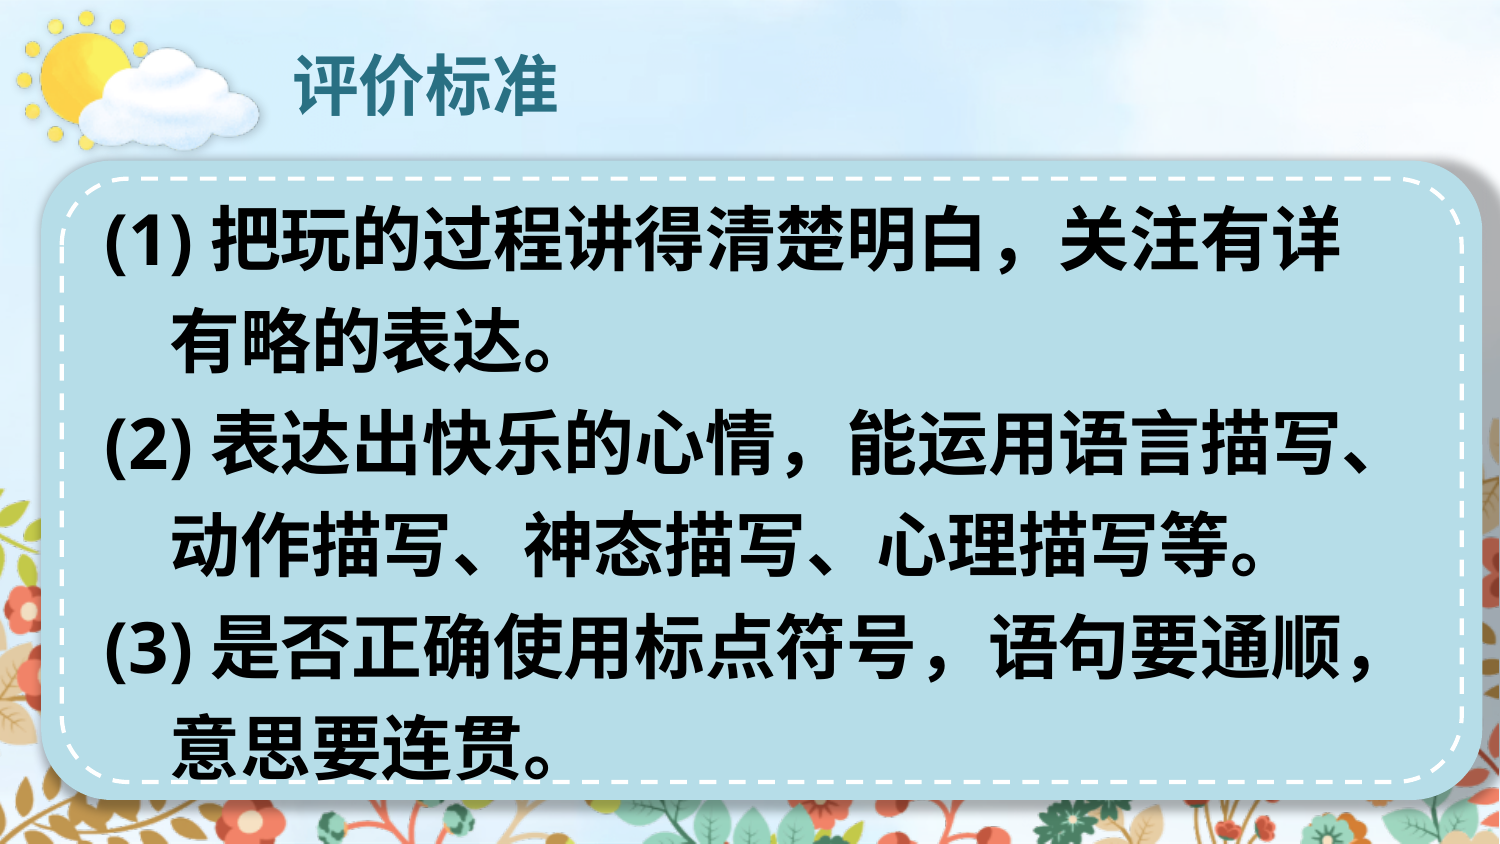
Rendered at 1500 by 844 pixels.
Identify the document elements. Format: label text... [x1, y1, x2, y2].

text_box 评价标准 [277, 36, 583, 131]
picture [0, 401, 1499, 844]
picture [0, 1, 267, 158]
text_box (1)把玩的过程讲得清楚明白，关注有详 有略的表达。 (2)表达出快乐的心情，能运用语言描写、 动作描写、神态描写、心理描写等。 (3)是否正确使用标点符号，语句要通顺， 意思要连贯。 [90, 170, 1449, 797]
